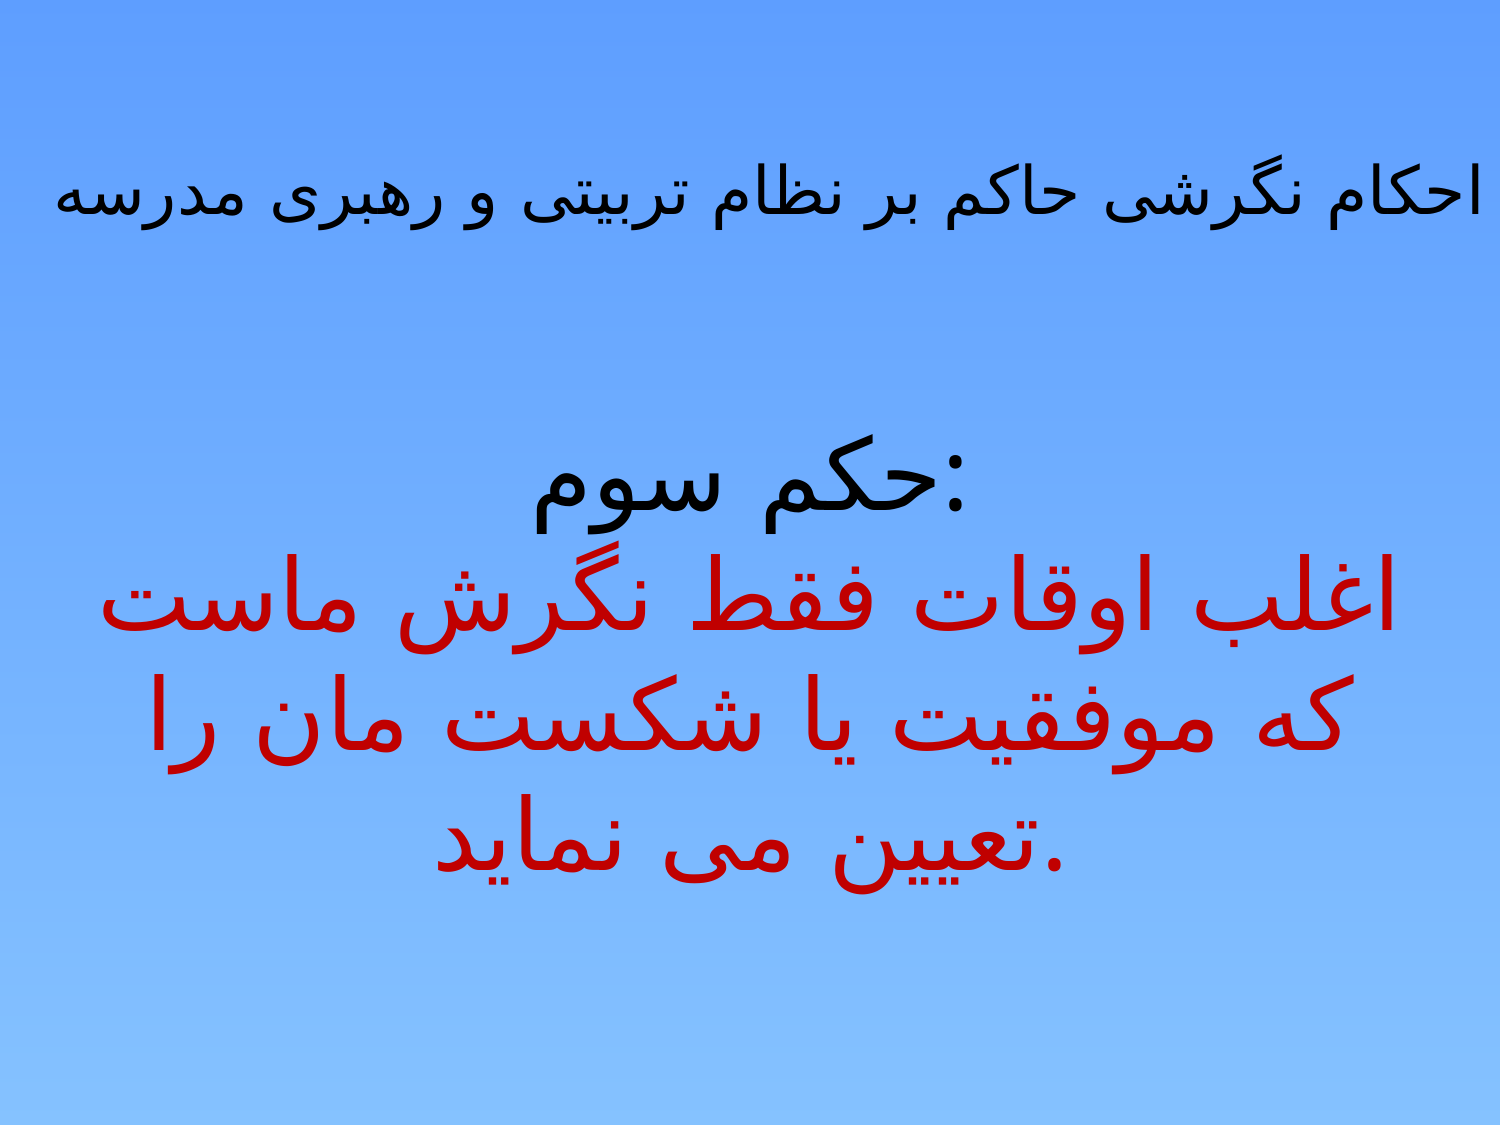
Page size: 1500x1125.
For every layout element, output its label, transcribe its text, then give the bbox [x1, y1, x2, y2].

text_box احکام نگرشی حاکم بر نظام تربیتی و رهبری مدرسه [38, 140, 1500, 236]
text_box حکم سوم: اغلب اوقات فقط نگرش ماست که موفقیت یا شکست مان را تعیین می نماید. [23, 282, 1477, 898]
